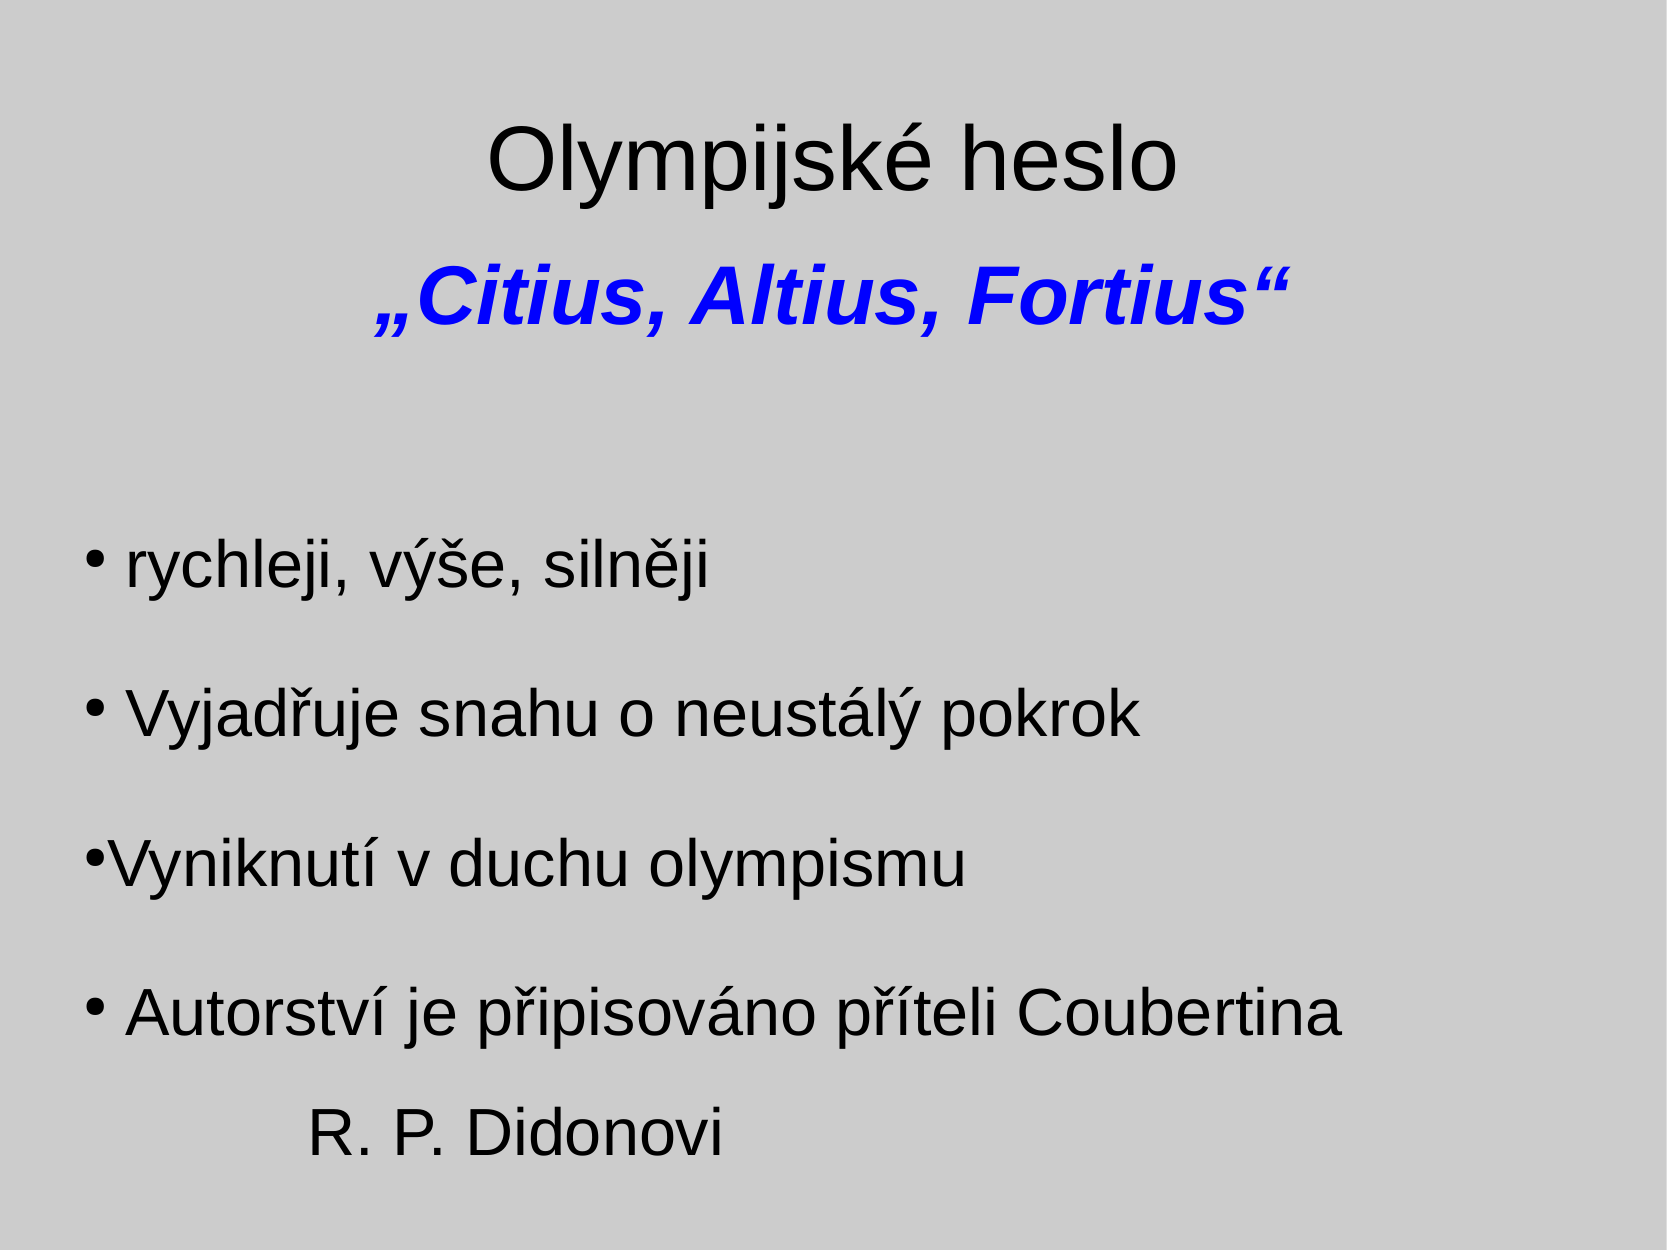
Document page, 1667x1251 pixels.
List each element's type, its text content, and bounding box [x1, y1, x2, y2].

title Olympijské heslo [83, 49, 1584, 241]
subtitle „Citius, Altius, Fortius“ rychleji, výše, silněji Vyjadřuje snahu o neustálý pokrok Vyniknutí v duchu olympismu Autorství je připisováno příteli Coubertina R. P. Didonovi [83, 241, 1584, 1169]
